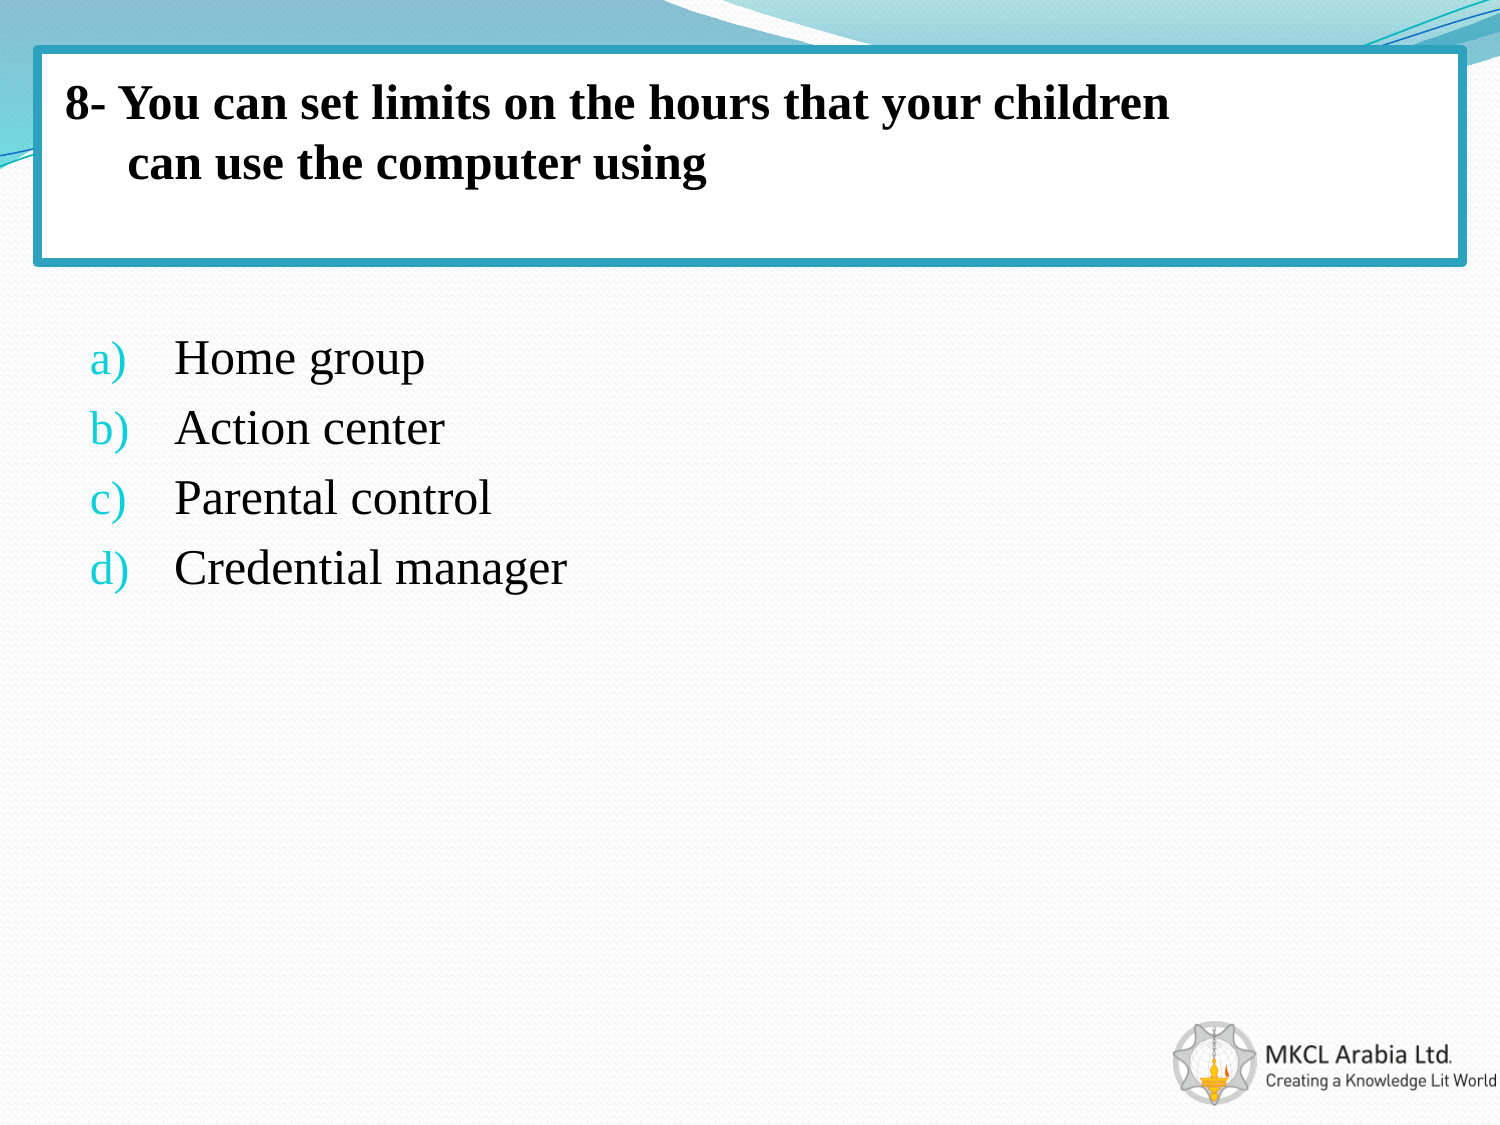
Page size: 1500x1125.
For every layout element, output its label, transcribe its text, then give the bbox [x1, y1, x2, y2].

picture [1172, 1021, 1496, 1106]
title 8- You can set limits on the hours that your children can use the computer using [50, 62, 1400, 250]
list Home group Action center Parental control Credential manager [75, 317, 1425, 1038]
